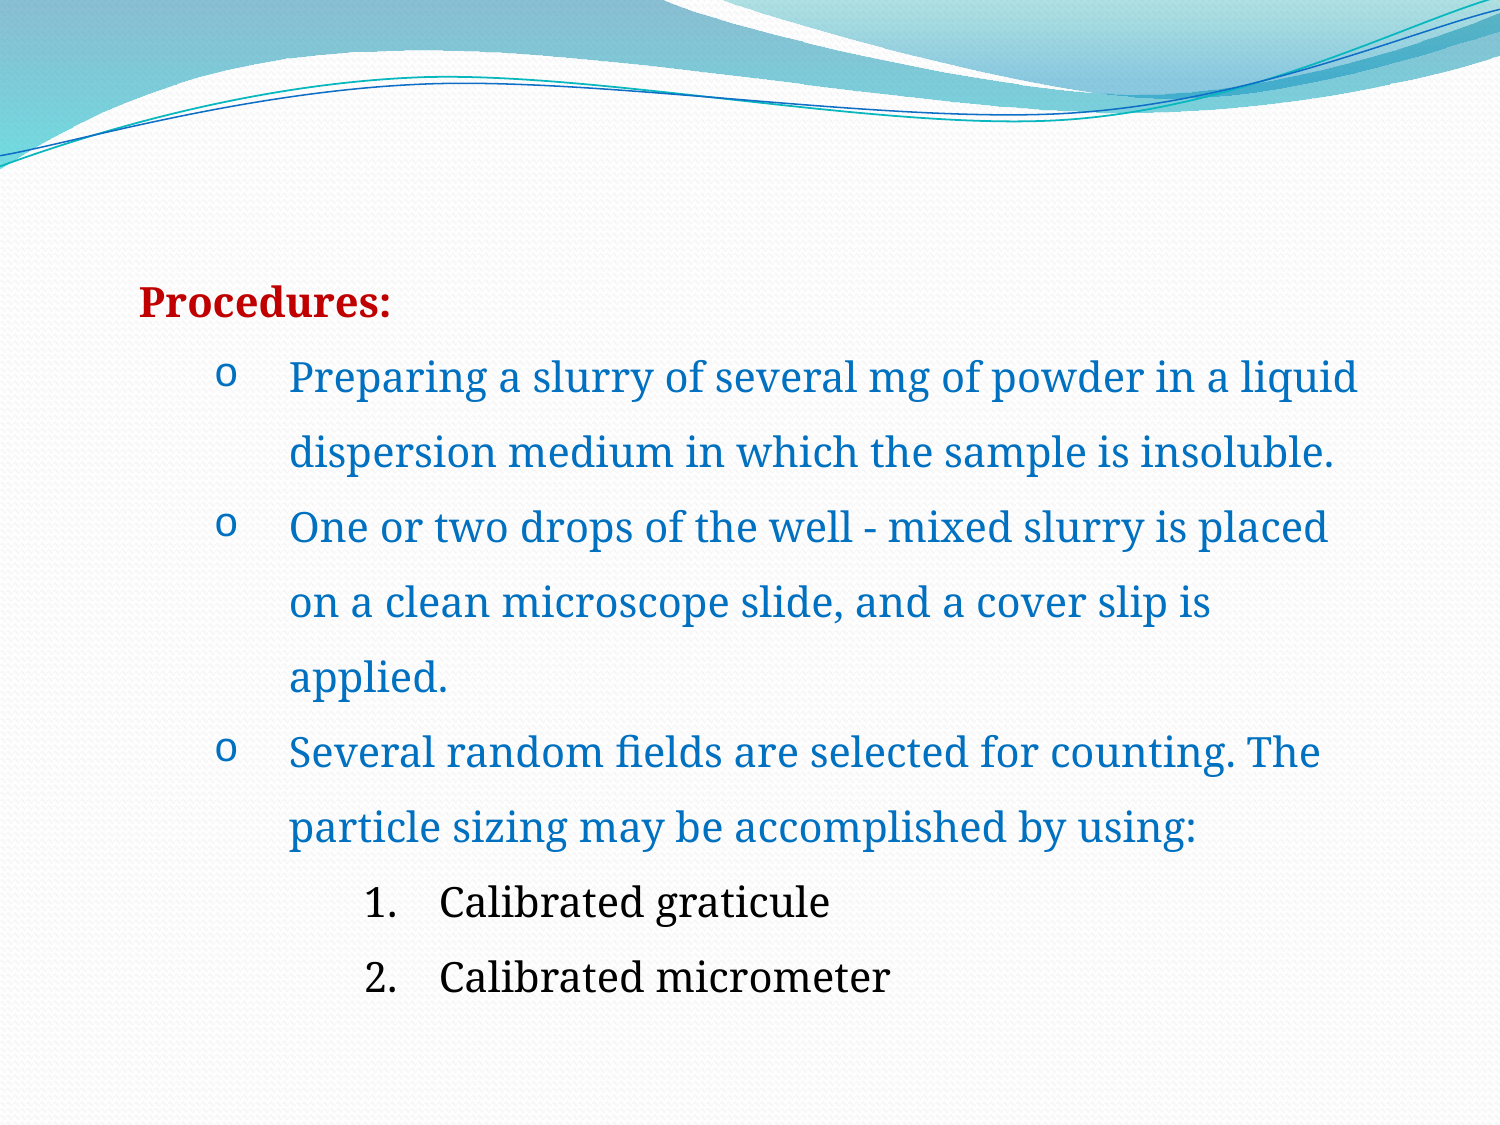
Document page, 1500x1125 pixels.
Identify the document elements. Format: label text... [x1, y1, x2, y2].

text_box Procedures: Preparing a slurry of several mg of powder in a liquid dispersion me­dium in which the sample is insoluble. One or two drops of the well - mixed slurry is placed on a clean mi­croscope slide, and a cover slip is applied. Several random fields are selected for counting. The particle sizing may be accomplished by using: Calibrated graticule Calibrated micrometer [123, 243, 1388, 1084]
